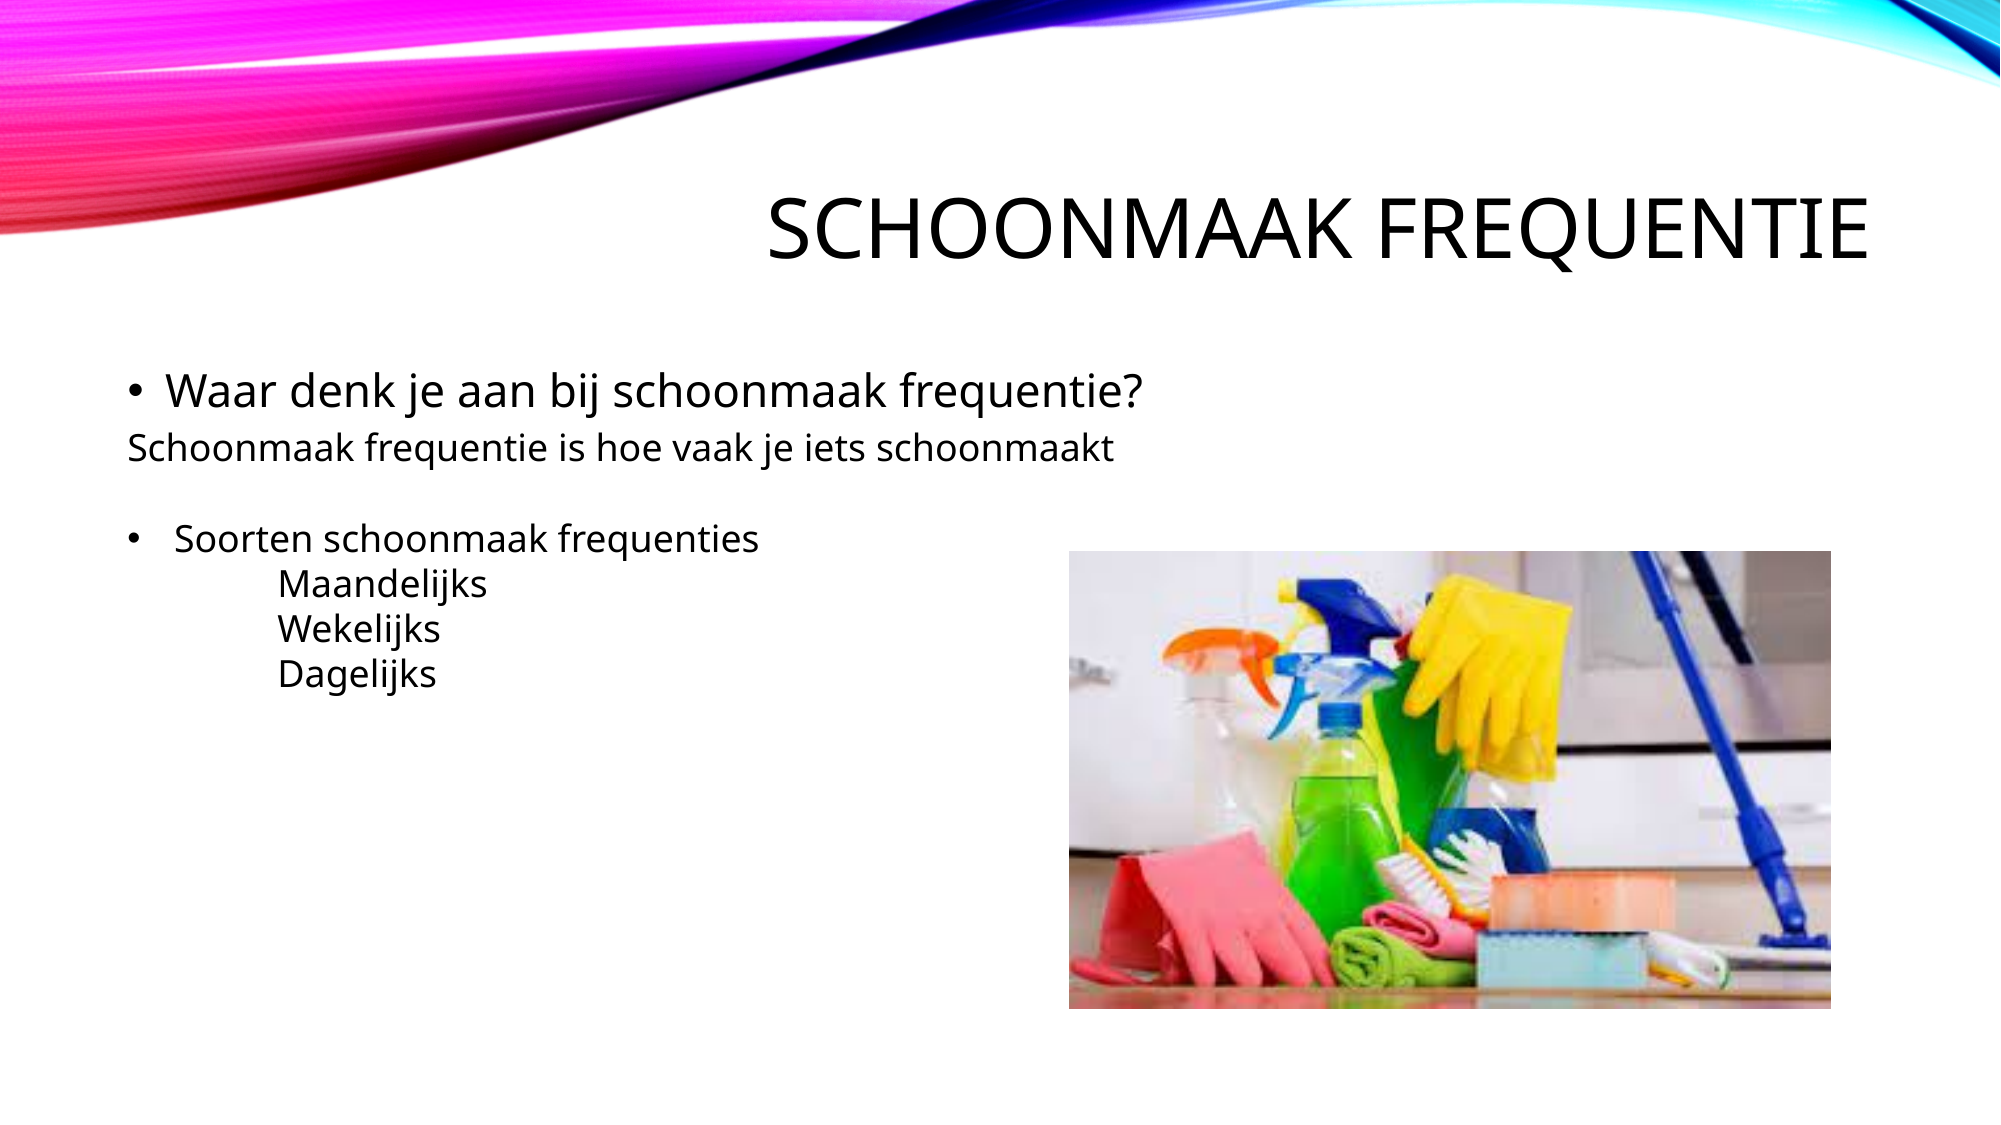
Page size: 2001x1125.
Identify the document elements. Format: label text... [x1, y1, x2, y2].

picture [0, 0, 2000, 237]
text_box Soorten schoonmaak frequenties Maandelijks Wekelijks Dagelijks [112, 507, 1450, 703]
list Waar denk je aan bij schoonmaak frequentie? [112, 360, 1900, 446]
text_box Schoonmaak frequentie is hoe vaak je iets schoonmaakt [112, 416, 1469, 477]
title Schoonmaak frequentie [474, 125, 1888, 338]
picture [1890, 0, 2000, 75]
picture [1069, 551, 1831, 1009]
picture [1910, 0, 2000, 45]
